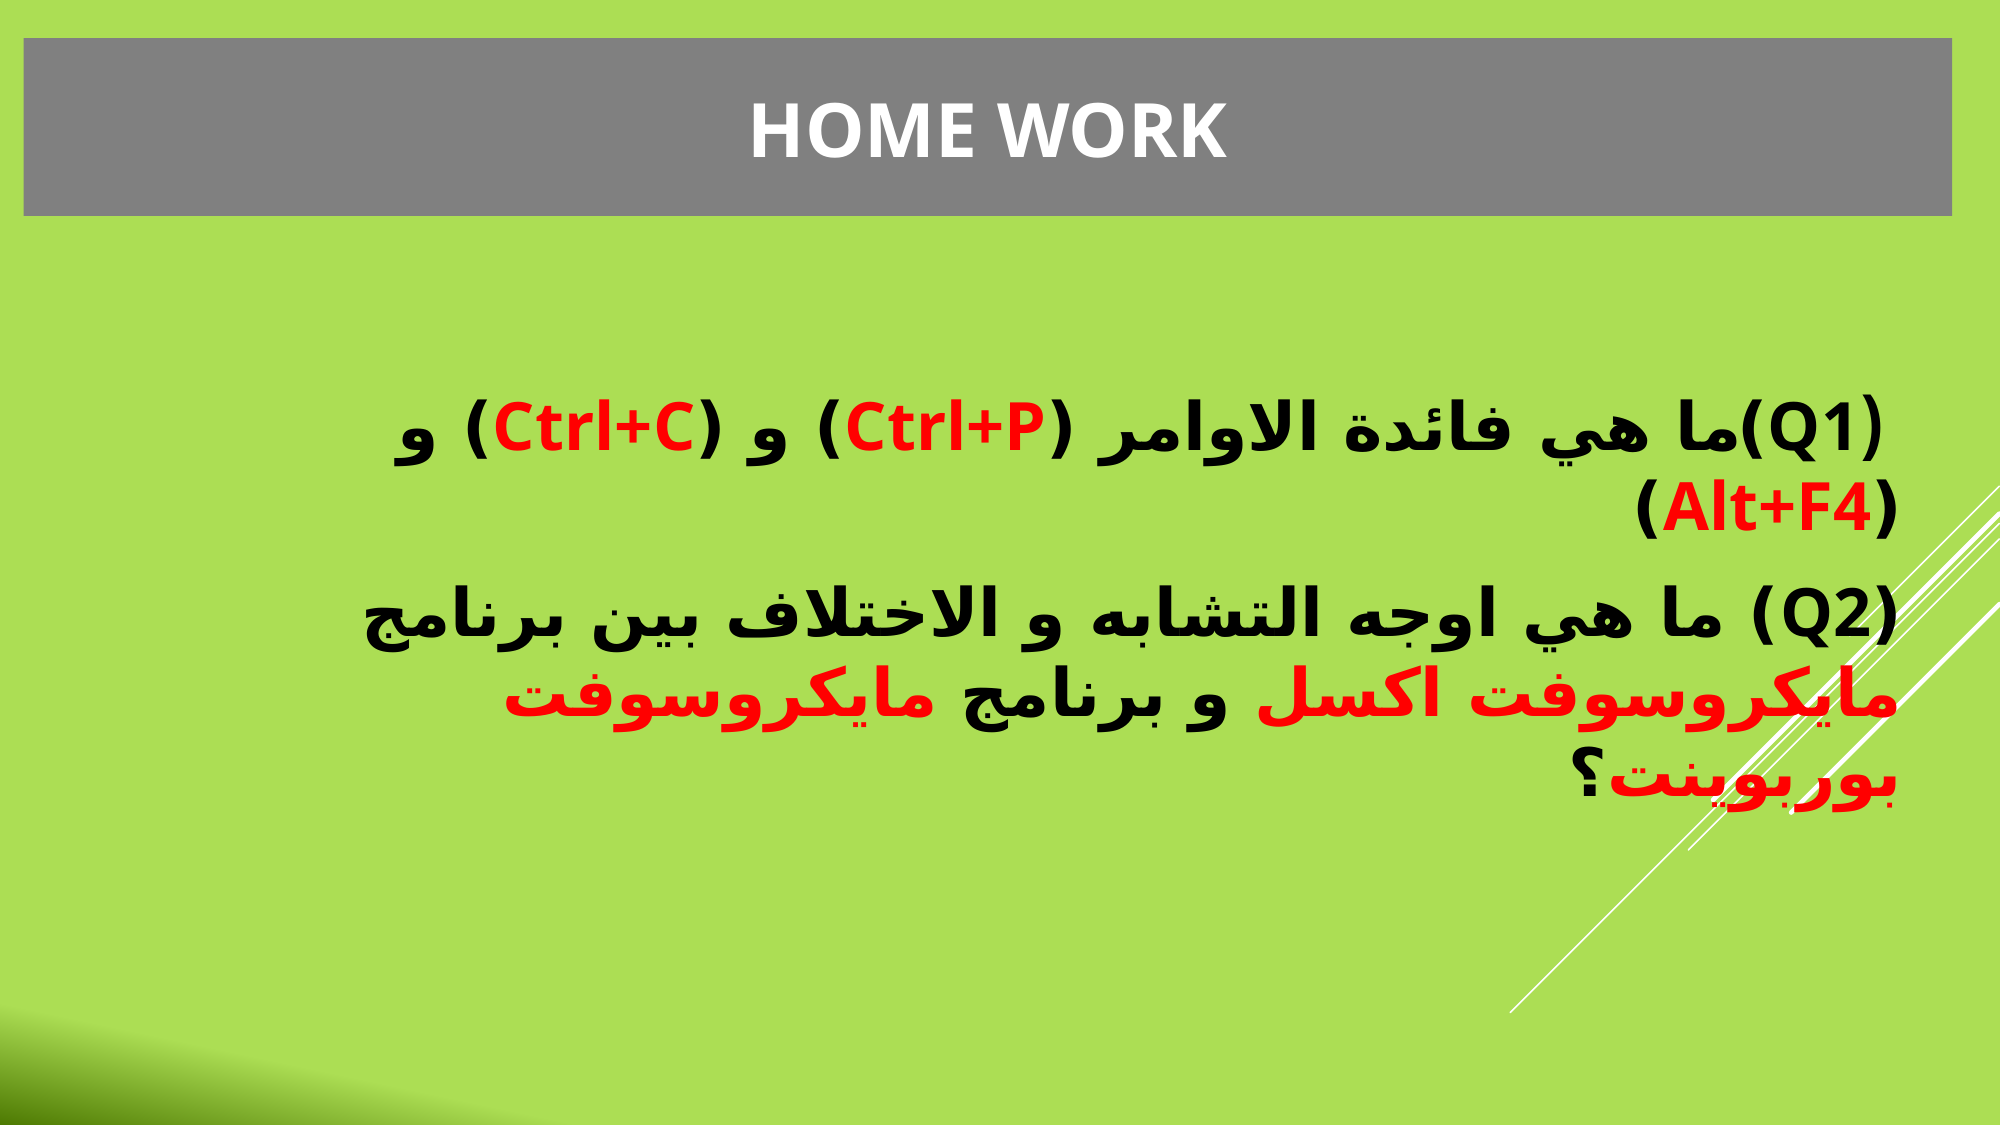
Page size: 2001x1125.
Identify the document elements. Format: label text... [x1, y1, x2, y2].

list (Q1)ما هي فائدة الاوامر (Ctrl+P) و (Ctrl+C) و (Alt+F4) (Q2) ما هي اوجه التشابه و الاختلاف بين برنامج مايكروسوفت اكسل و برنامج مايكروسوفت بوربوينت؟ [156, 256, 1918, 939]
text_box Home Work [23, 38, 1953, 216]
